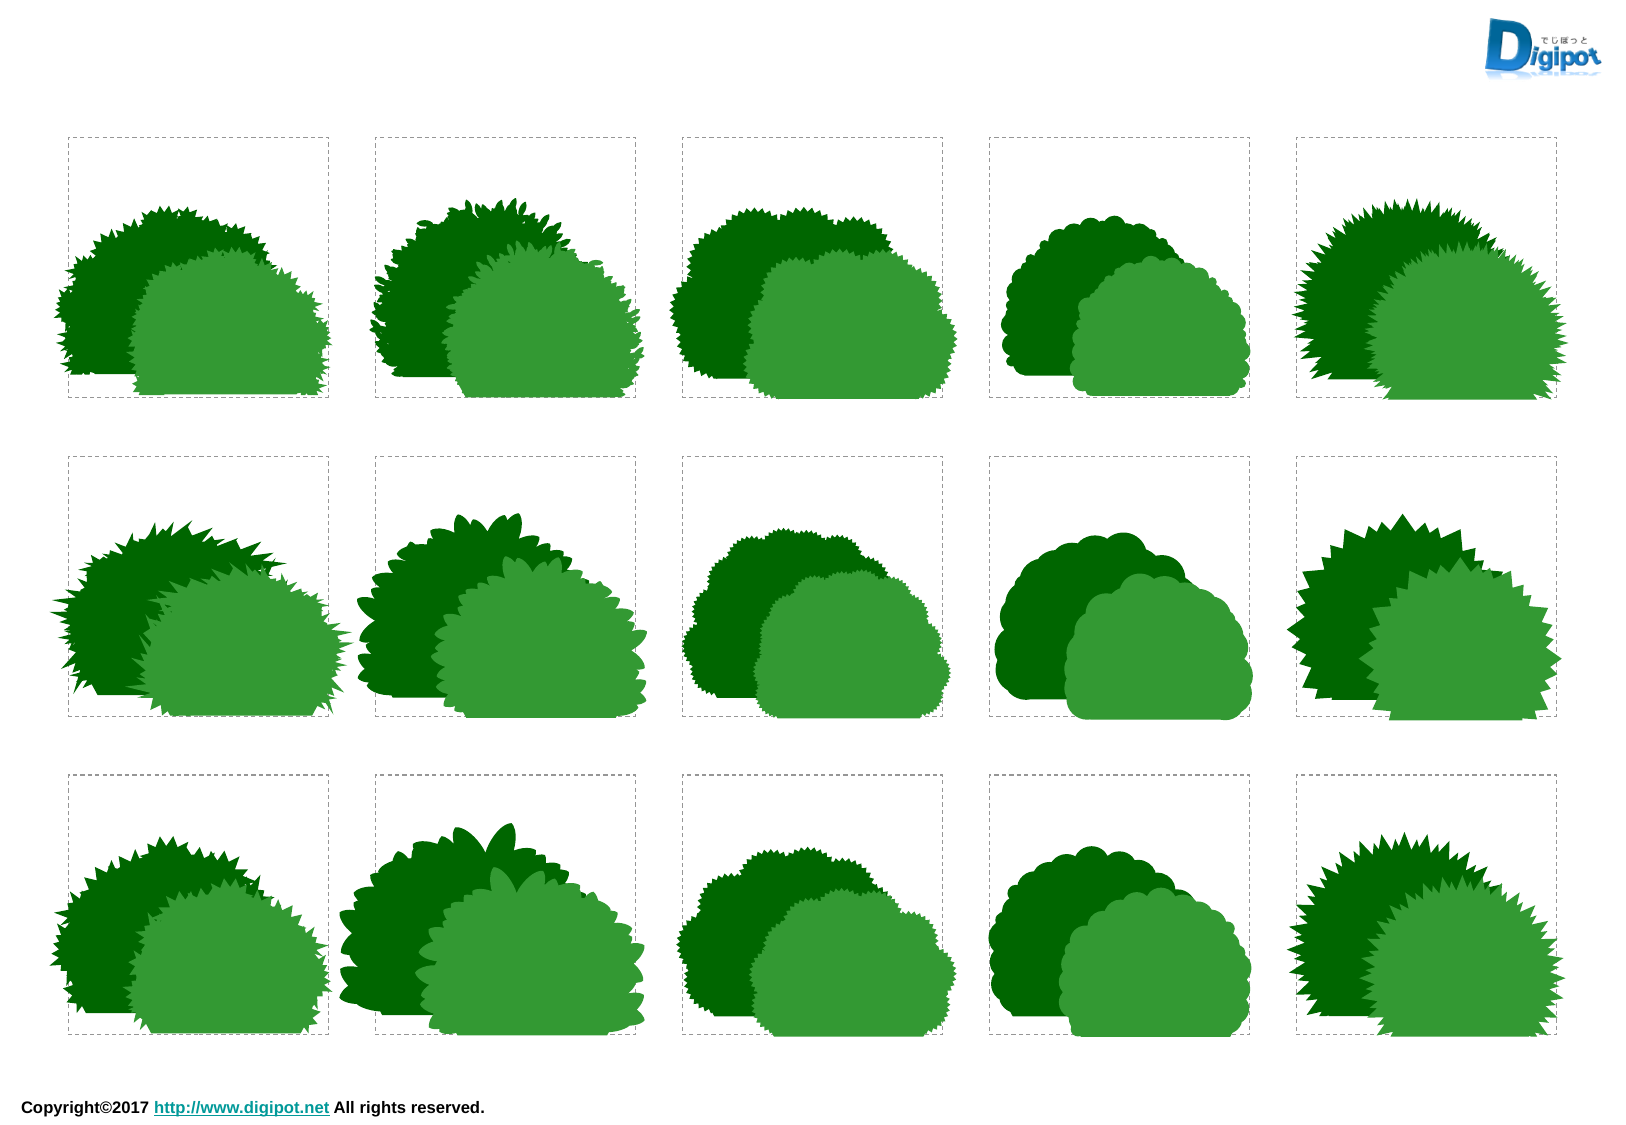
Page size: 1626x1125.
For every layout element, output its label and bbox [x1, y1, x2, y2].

text_box [994, 532, 1254, 721]
text_box [49, 519, 355, 717]
text_box [1000, 215, 1251, 397]
text_box [1286, 513, 1563, 721]
picture [1485, 18, 1602, 82]
text_box [681, 527, 952, 719]
text_box [49, 835, 333, 1034]
text_box [675, 846, 958, 1037]
text_box [53, 205, 333, 396]
text_box [1286, 831, 1566, 1037]
text_box [669, 206, 958, 400]
text_box [356, 512, 648, 719]
text_box [369, 197, 645, 398]
text_box [1291, 197, 1569, 400]
text_box [339, 822, 645, 1036]
text_box [988, 845, 1252, 1037]
